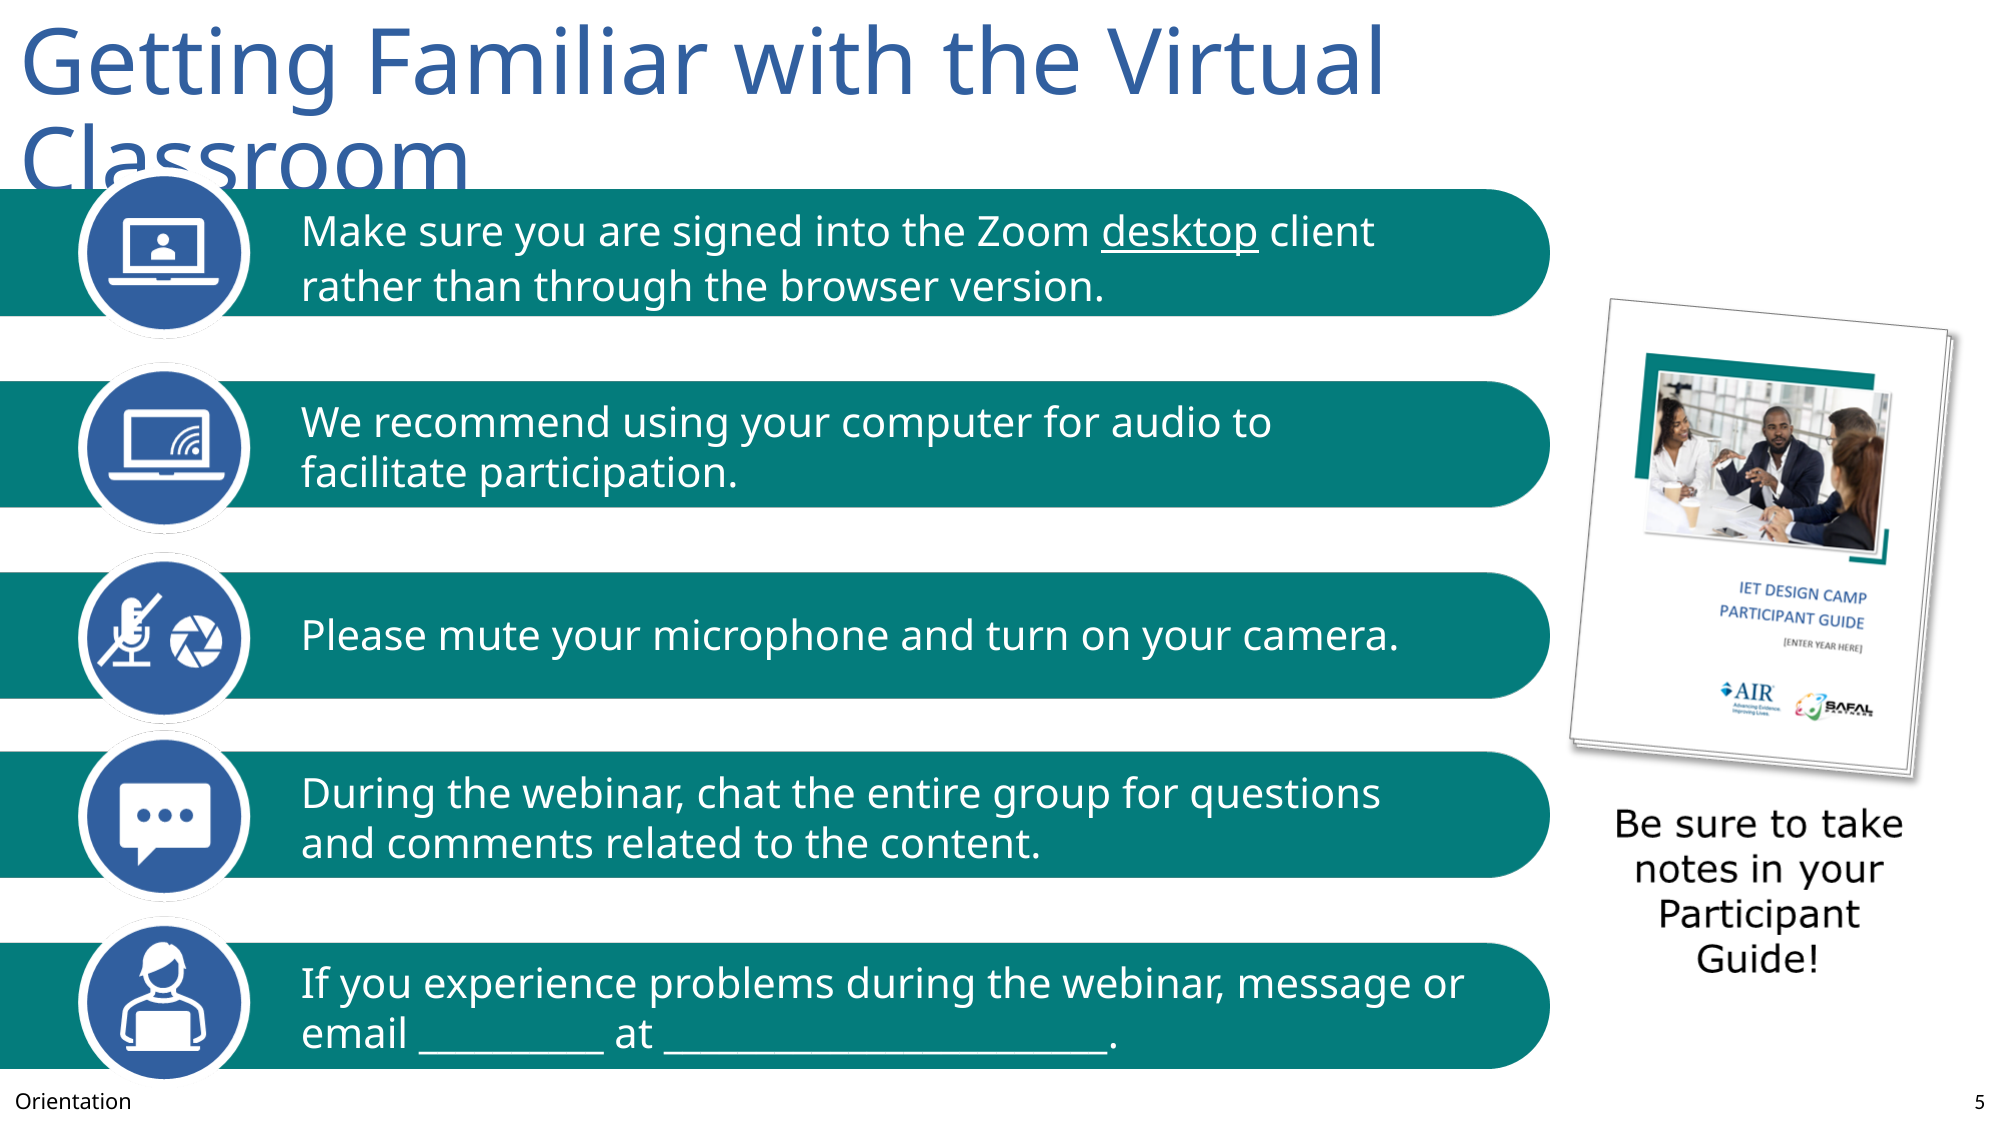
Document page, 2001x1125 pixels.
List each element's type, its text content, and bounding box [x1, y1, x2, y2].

picture [0, 167, 1550, 1088]
title Getting Familiar with the Virtual Classroom [4, 8, 1794, 135]
picture [1561, 292, 1969, 1004]
footer Orientation [0, 1088, 675, 1122]
slide_number 5 [1550, 1074, 2000, 1122]
